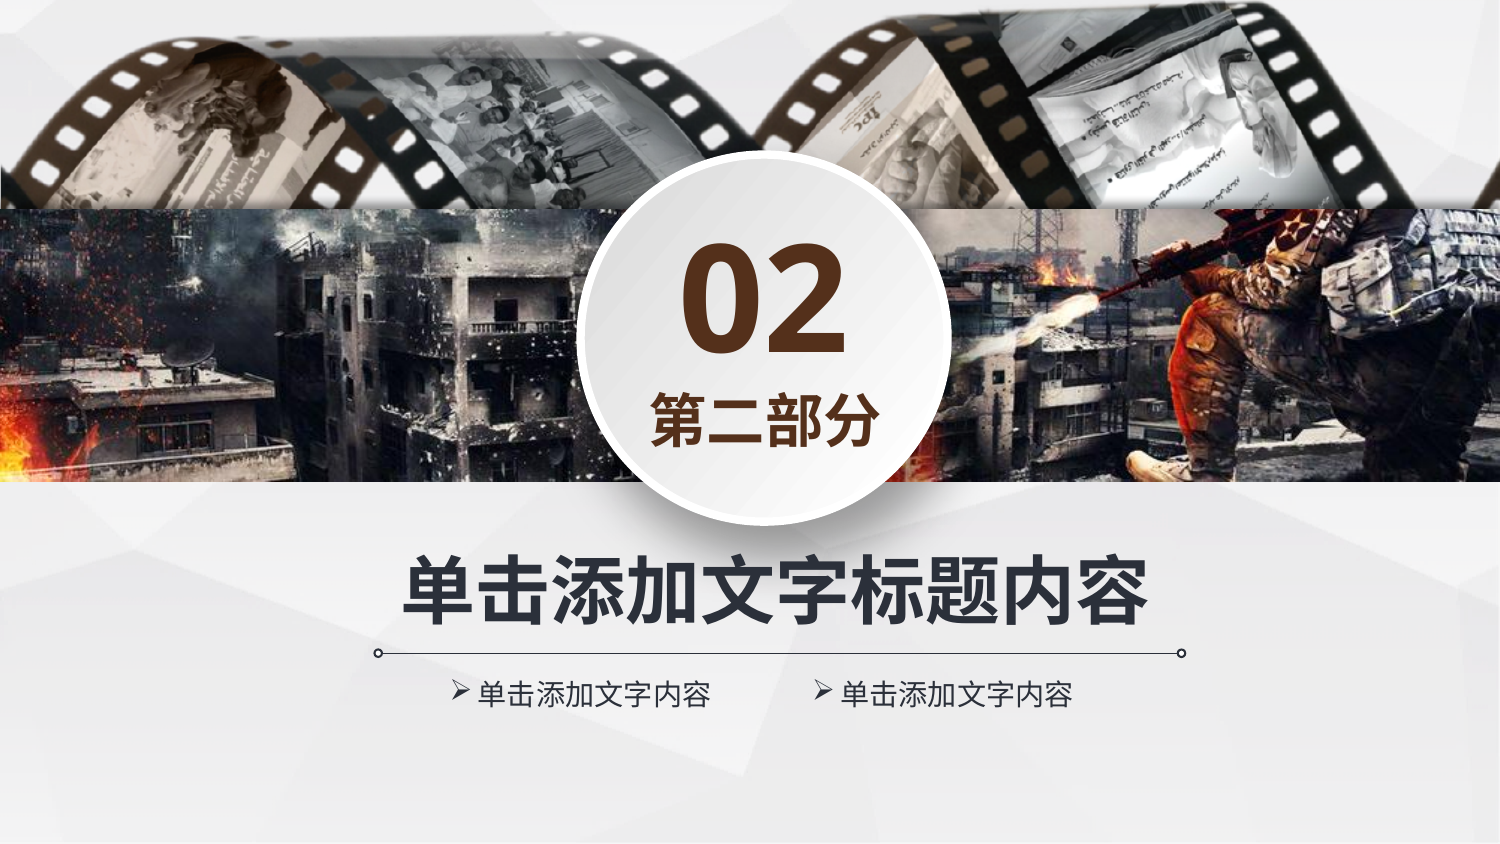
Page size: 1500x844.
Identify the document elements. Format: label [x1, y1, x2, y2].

picture [0, 0, 1500, 844]
text_box [374, 649, 1186, 658]
